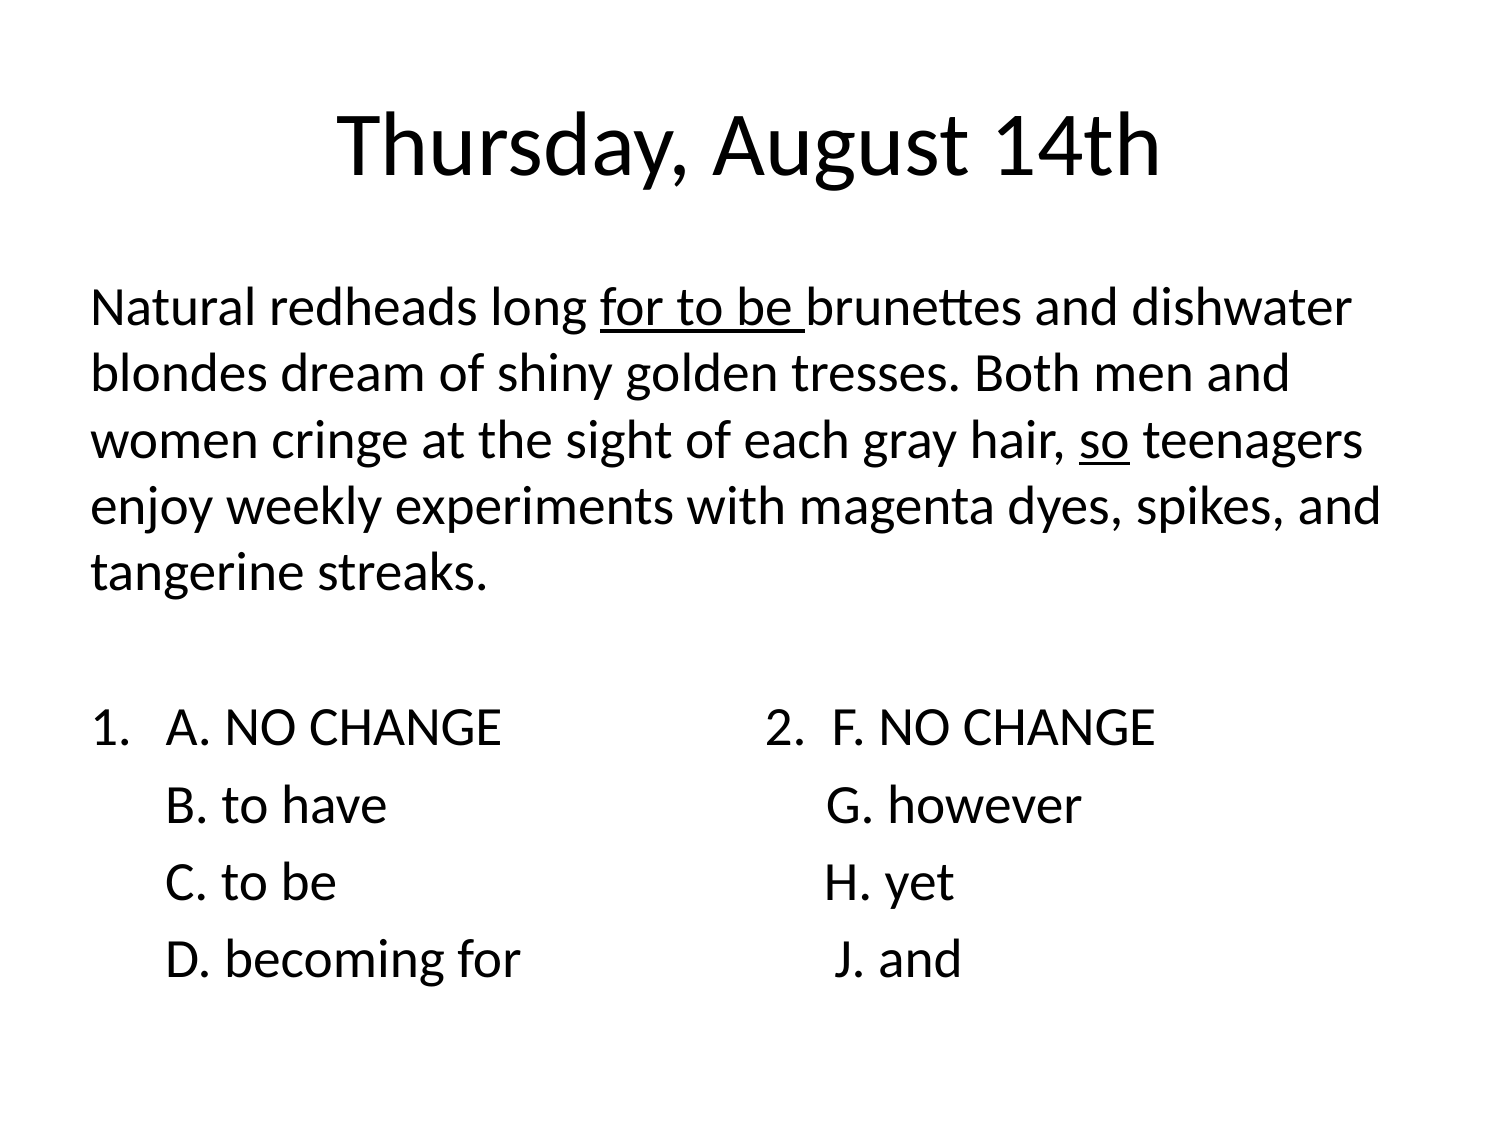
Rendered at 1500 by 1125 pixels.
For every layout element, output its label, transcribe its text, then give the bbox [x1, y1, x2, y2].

title Thursday, August 14th [75, 45, 1425, 233]
list Natural redheads long for to be brunettes and dishwater blondes dream of shiny golden tresses. Both men and women cringe at the sight of each gray hair, so teenagers enjoy weekly experiments with magenta dyes, spikes, and tangerine streaks. A. NO CHANGE 2. F. NO CHANGE B. to have G. however C. to be H. yet D. becoming for J. and [75, 262, 1425, 1005]
